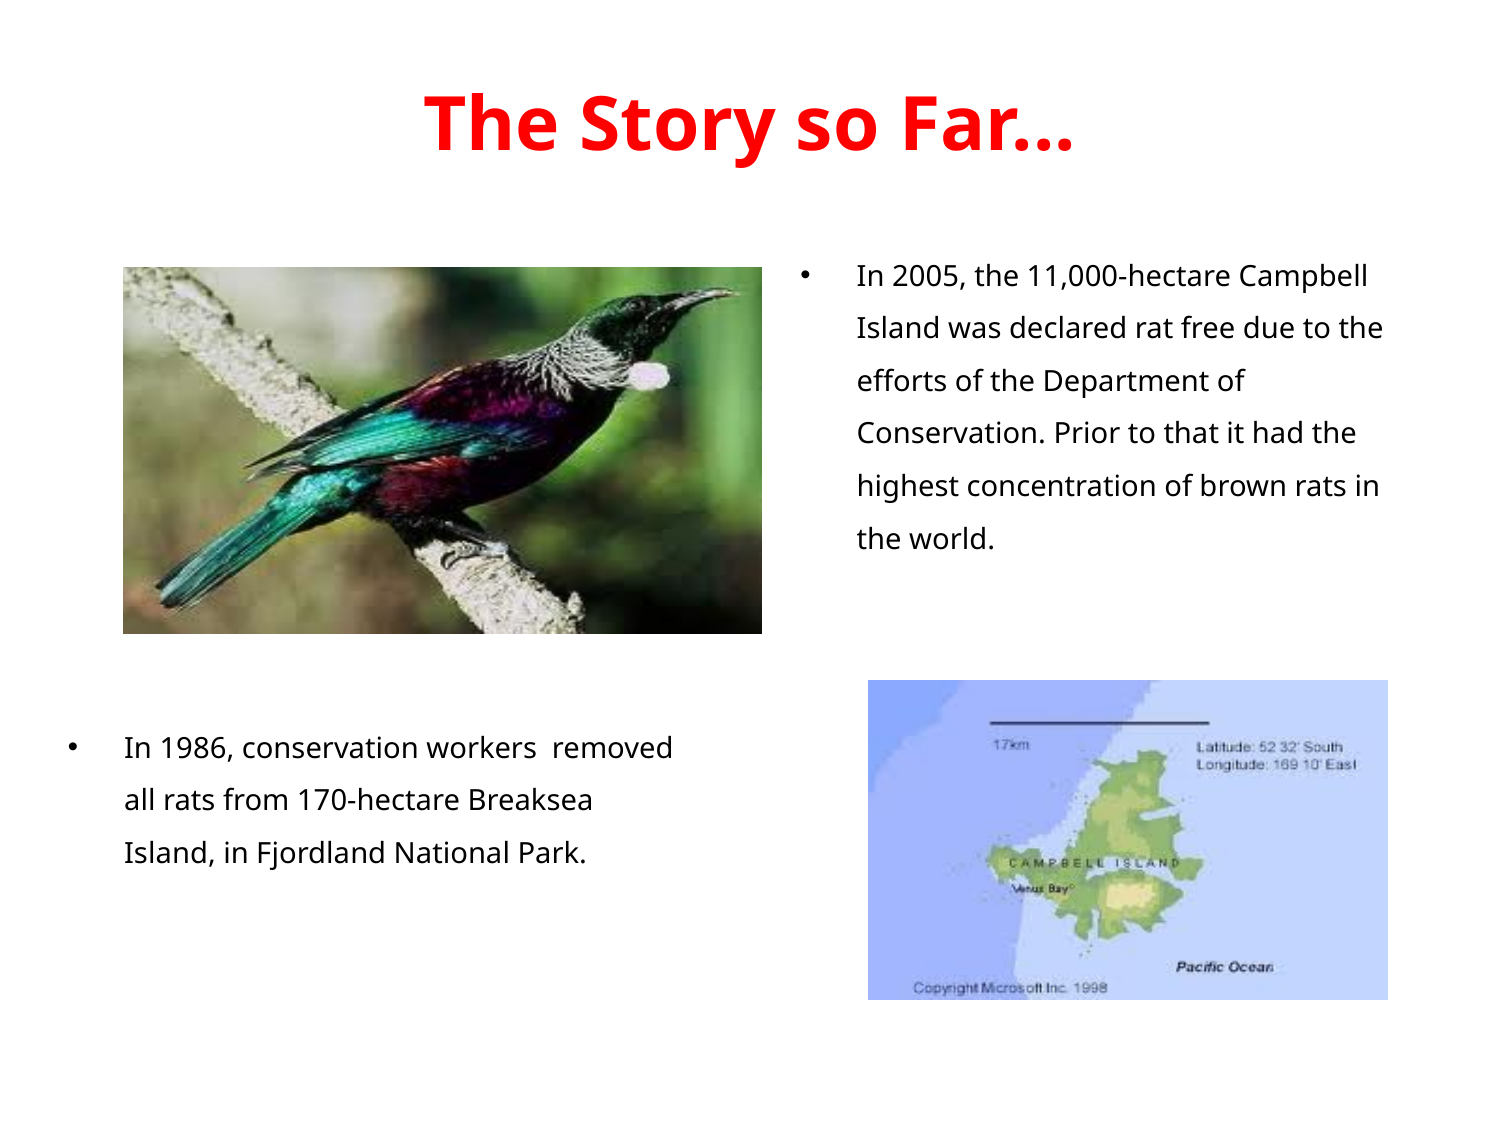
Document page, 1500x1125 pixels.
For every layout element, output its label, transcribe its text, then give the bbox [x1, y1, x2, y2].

picture [867, 680, 1389, 1000]
title The Story so Far... [76, 42, 1424, 173]
text_box In 1986, conservation workers removed all rats from 170-hectare Breaksea Island, in Fjordland National Park. [53, 704, 691, 877]
picture [123, 266, 763, 634]
list In 2005, the 11,000-hectare Campbell Island was declared rat free due to the efforts of the Department of Conservation. Prior to that it had the highest concentration of brown rats in the world. [785, 231, 1425, 622]
